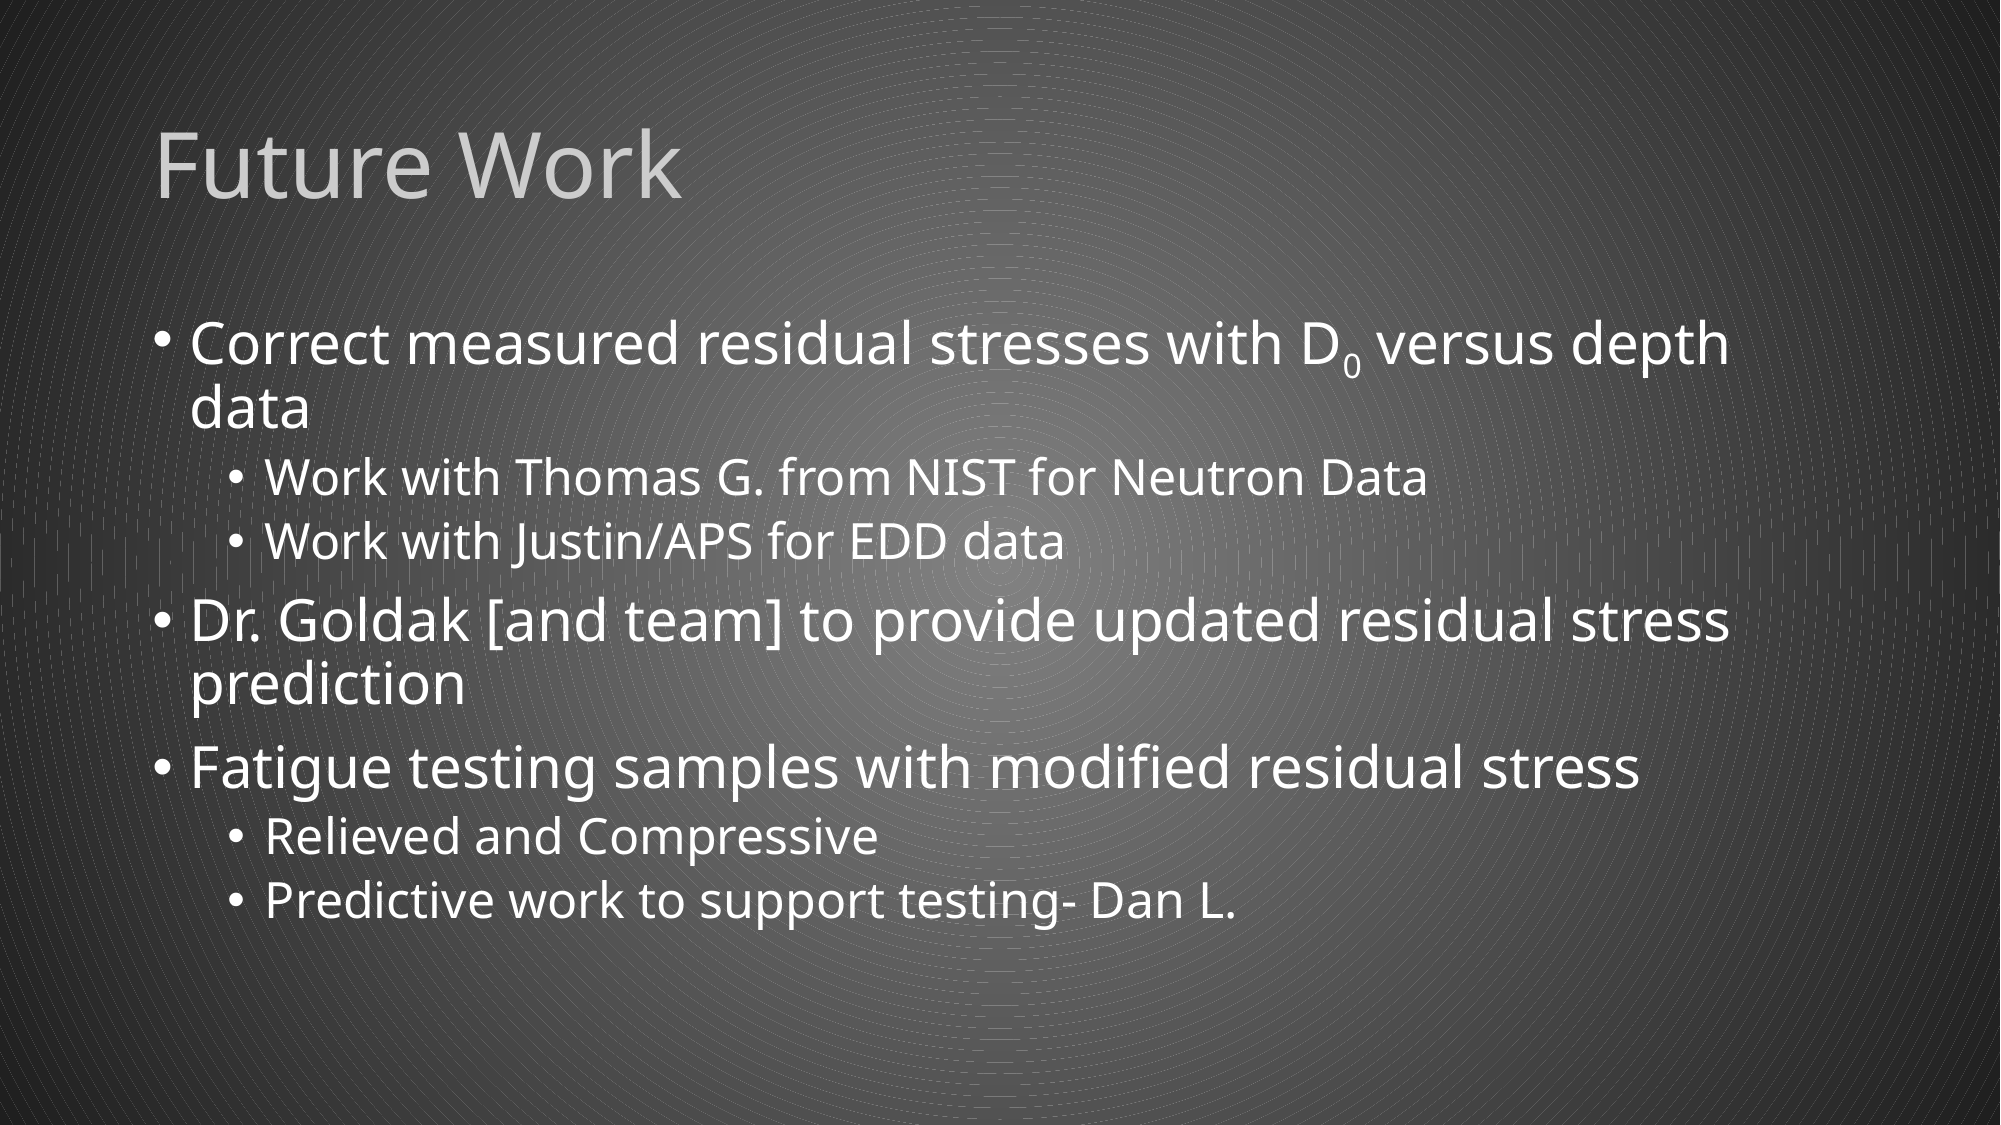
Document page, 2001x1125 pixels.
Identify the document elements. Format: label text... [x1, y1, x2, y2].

title Future Work [137, 59, 1863, 278]
list Correct measured residual stresses with D0 versus depth data Work with Thomas G. from NIST for Neutron Data Work with Justin/APS for EDD data Dr. Goldak [and team] to provide updated residual stress prediction Fatigue testing samples with modified residual stress Relieved and Compressive Predictive work to support testing- Dan L. [137, 299, 1863, 1014]
